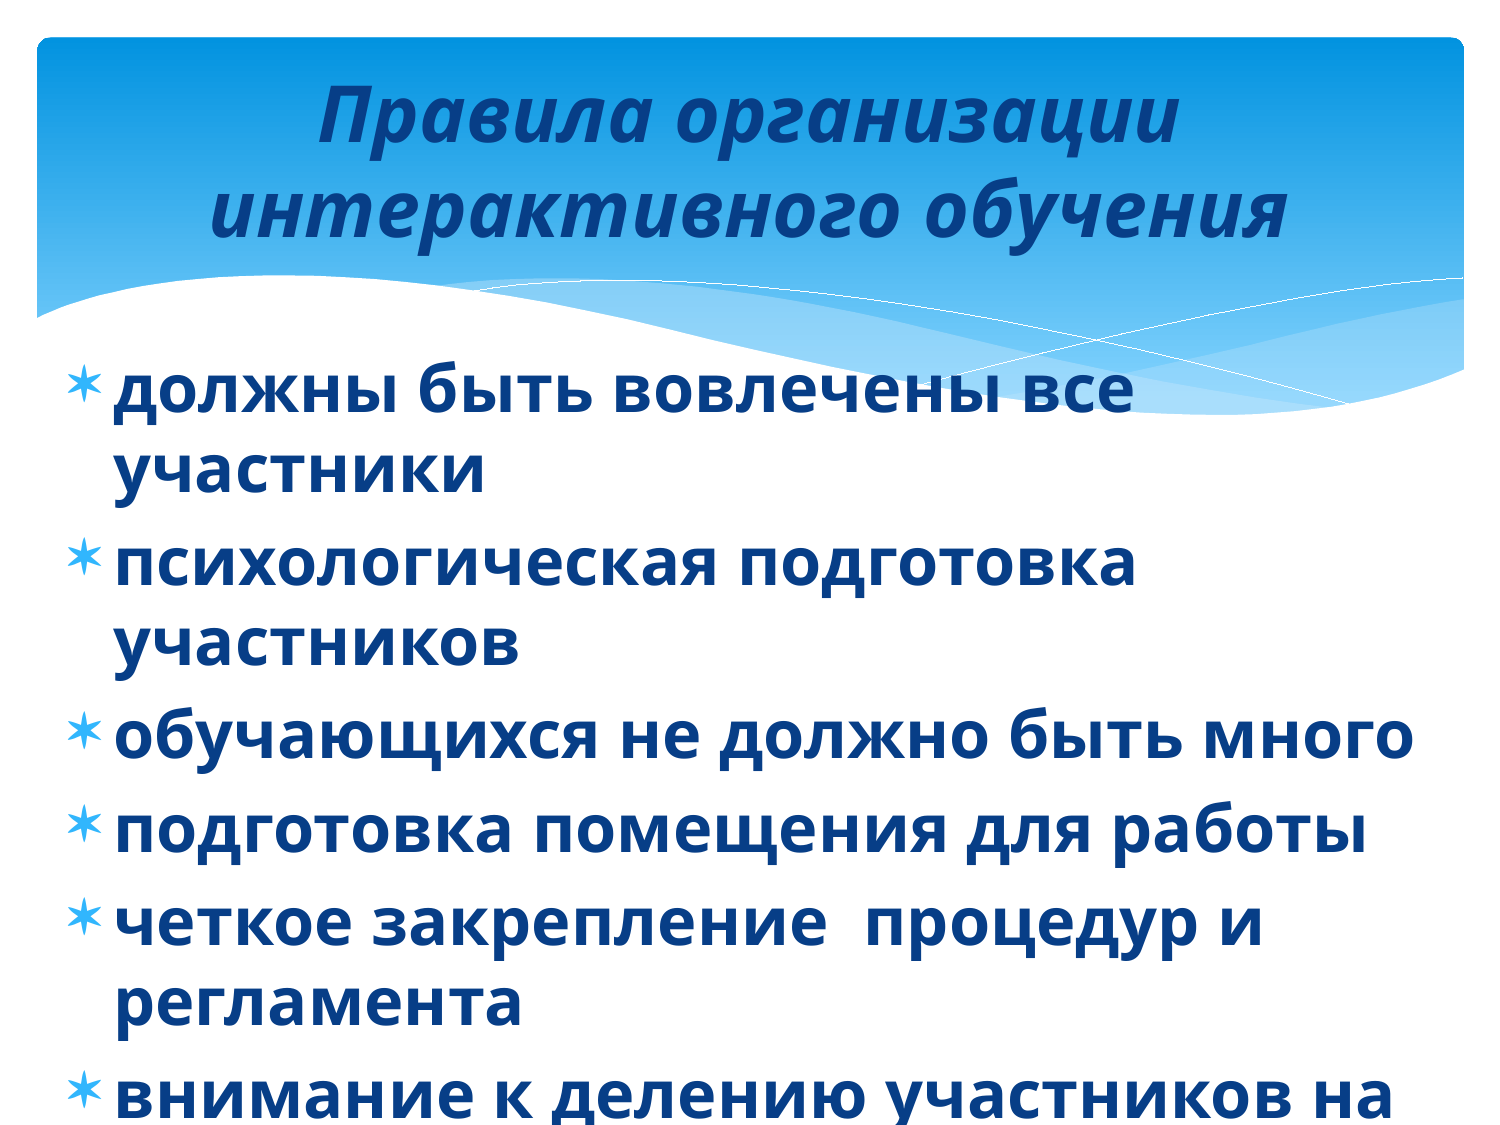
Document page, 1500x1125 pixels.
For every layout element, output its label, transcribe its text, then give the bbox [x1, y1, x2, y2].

list должны быть вовлечены все участники психологическая подготовка участников обучающихся не должно быть много подготовка помещения для работы четкое закрепление процедур и регламента внимание к делению участников на группы [53, 338, 1459, 1088]
title Правила организации интерактивного обучения [75, 55, 1425, 261]
